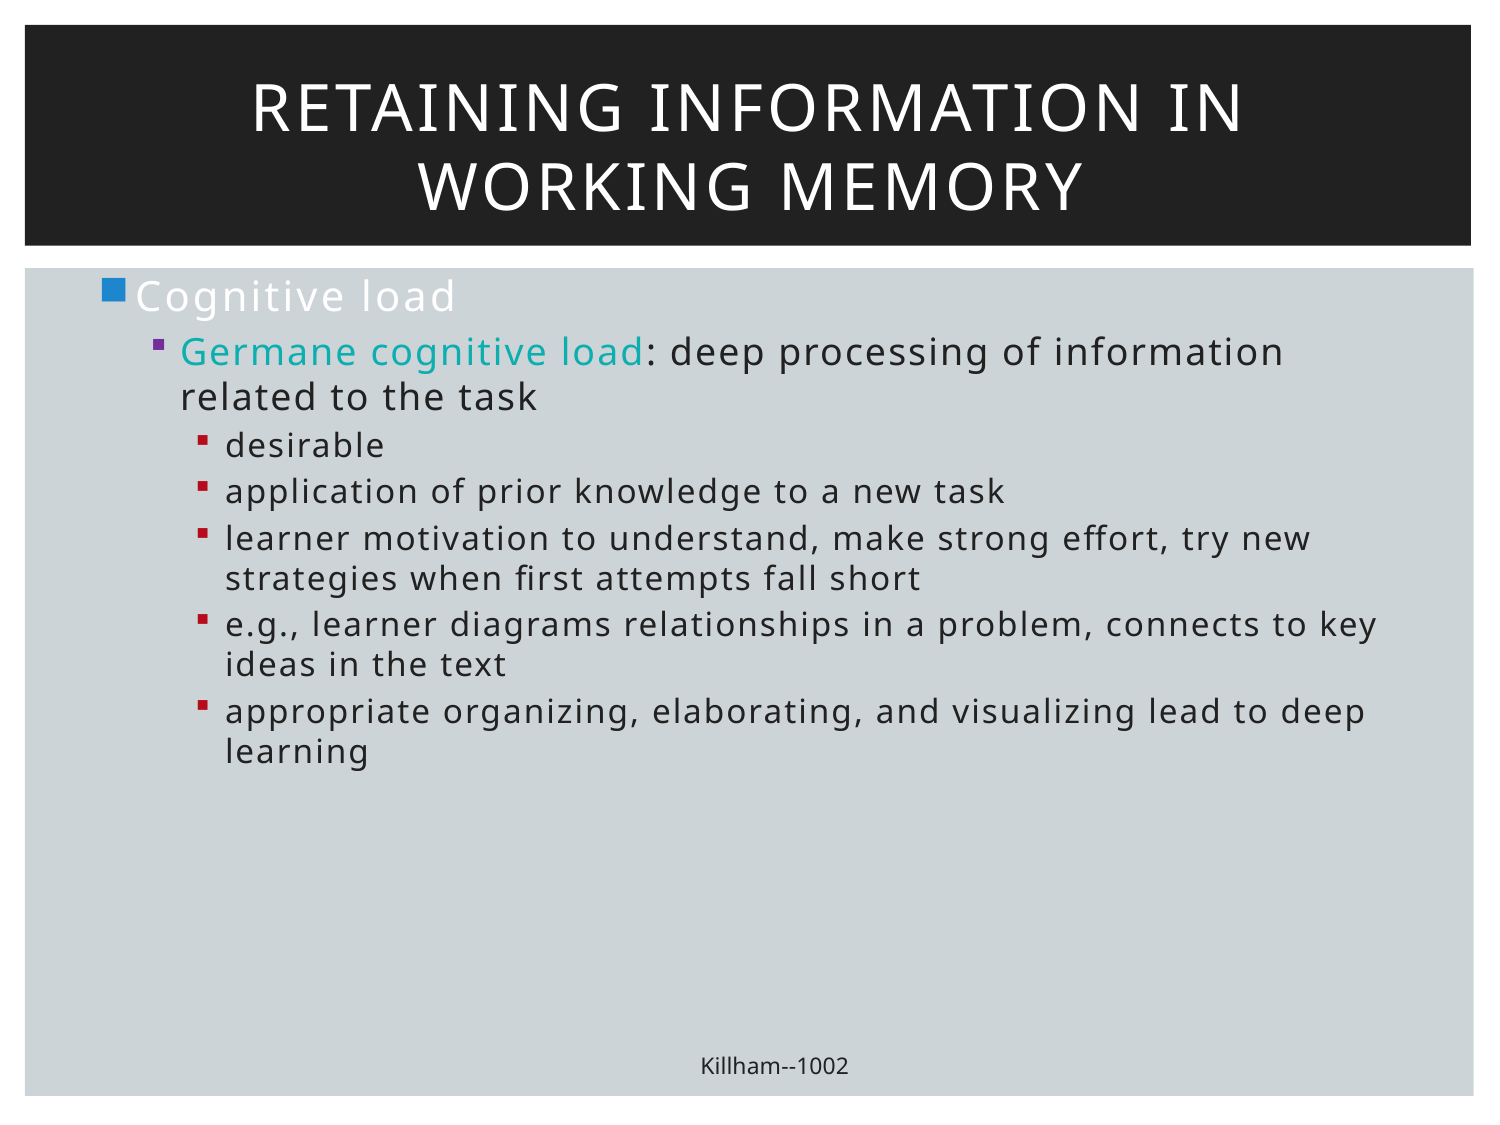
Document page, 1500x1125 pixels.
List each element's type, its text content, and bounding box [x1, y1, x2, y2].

list Cognitive load Germane cognitive load: deep processing of information related to the task desirable application of prior knowledge to a new task learner motivation to understand, make strong effort, try new strategies when first attempts fall short e.g., learner diagrams relationships in a problem, connects to key ideas in the text appropriate organizing, elaborating, and visualizing lead to deep learning [75, 262, 1443, 1088]
title Retaining Information in Working Memory [62, 58, 1438, 232]
footer Killham--1002 [500, 1042, 1050, 1088]
